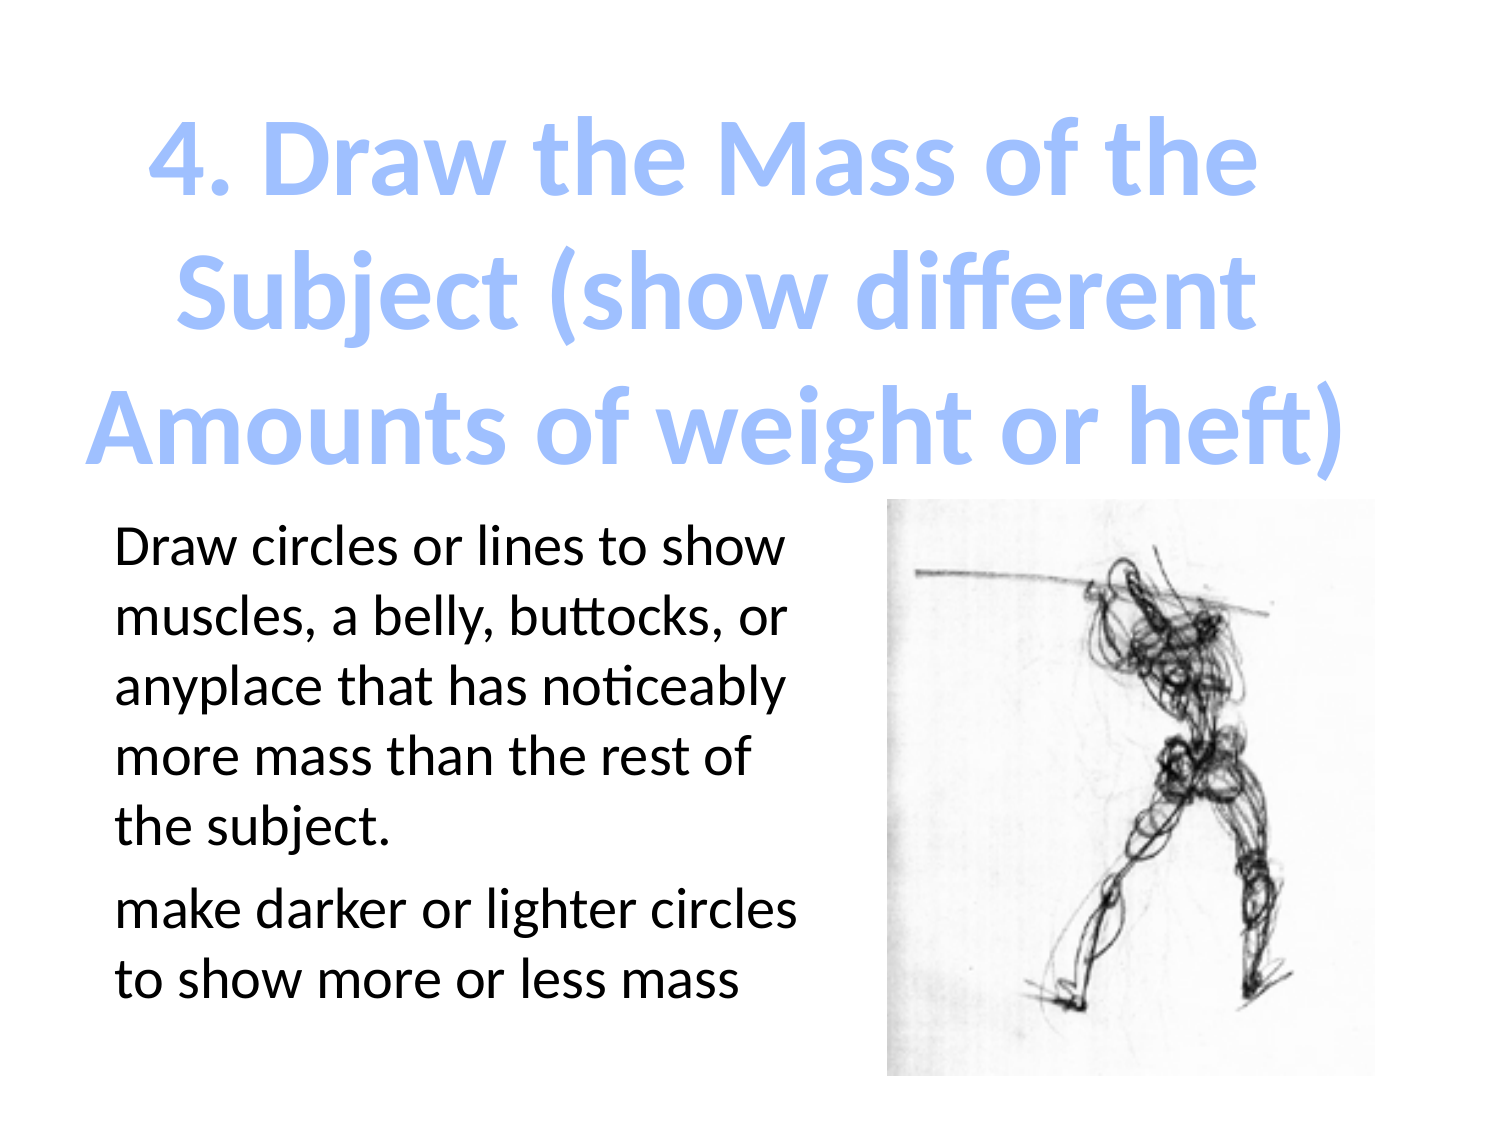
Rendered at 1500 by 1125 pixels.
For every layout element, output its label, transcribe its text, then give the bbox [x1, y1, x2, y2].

text_box 4. Draw the Mass of the Subject (show different Amounts of weight or heft) [70, 74, 1365, 495]
text_box Draw circles or lines to show muscles, a belly, buttocks, or anyplace that has noticeably more mass than the rest of the subject. [99, 500, 850, 865]
picture [887, 499, 1376, 1076]
text_box make darker or lighter circles to show more or less mass [99, 865, 850, 1018]
